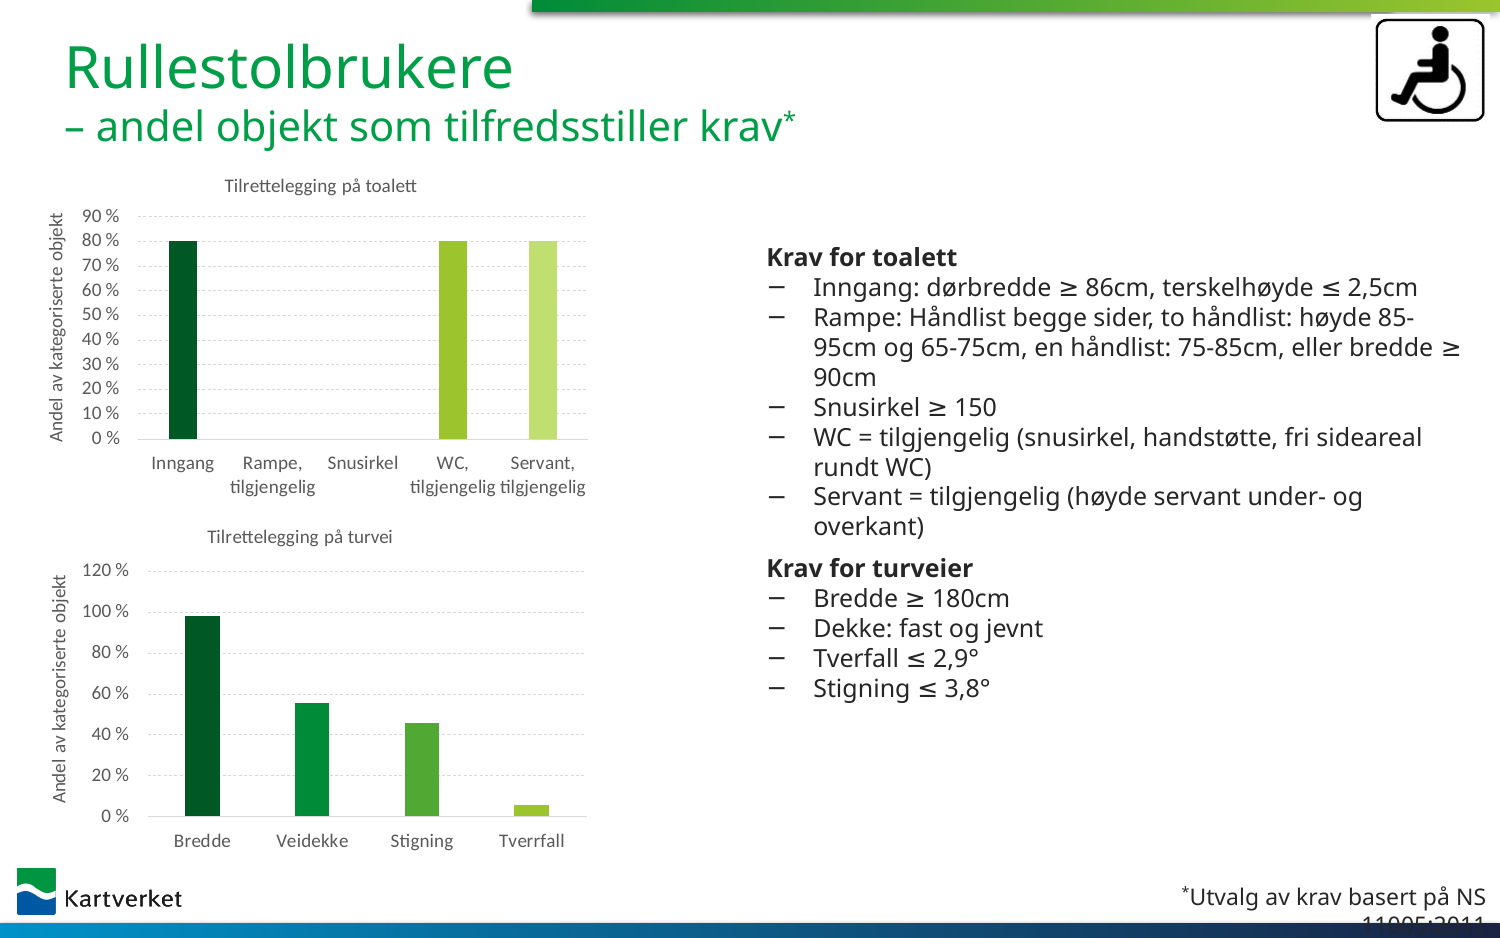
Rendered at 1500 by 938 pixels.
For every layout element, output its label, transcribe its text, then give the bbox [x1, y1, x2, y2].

text_box Krav for toalett Inngang: dørbredde ≥ 86cm, terskelhøyde ≤ 2,5cm Rampe: Håndlist begge sider, to håndlist: høyde 85-95cm og 65-75cm, en håndlist: 75-85cm, eller bredde ≥ 90cm Snusirkel ≥ 150 WC = tilgjengelig (snusirkel, handstøtte, fri sideareal rundt WC) Servant = tilgjengelig (høyde servant under- og overkant) [751, 234, 1483, 545]
text_box Krav for turveier Bredde ≥ 180cm Dekke: fast og jevnt Tverfall ≤ 2,9° Stigning ≤ 3,8° [751, 545, 1483, 710]
text_box Rullestolbrukere – andel objekt som tilfredsstiller krav* [49, 14, 1431, 158]
picture [41, 520, 598, 859]
picture [41, 166, 599, 505]
text_box *Utvalg av krav basert på NS 11005:2011 [1068, 873, 1500, 938]
picture [1371, 13, 1491, 127]
